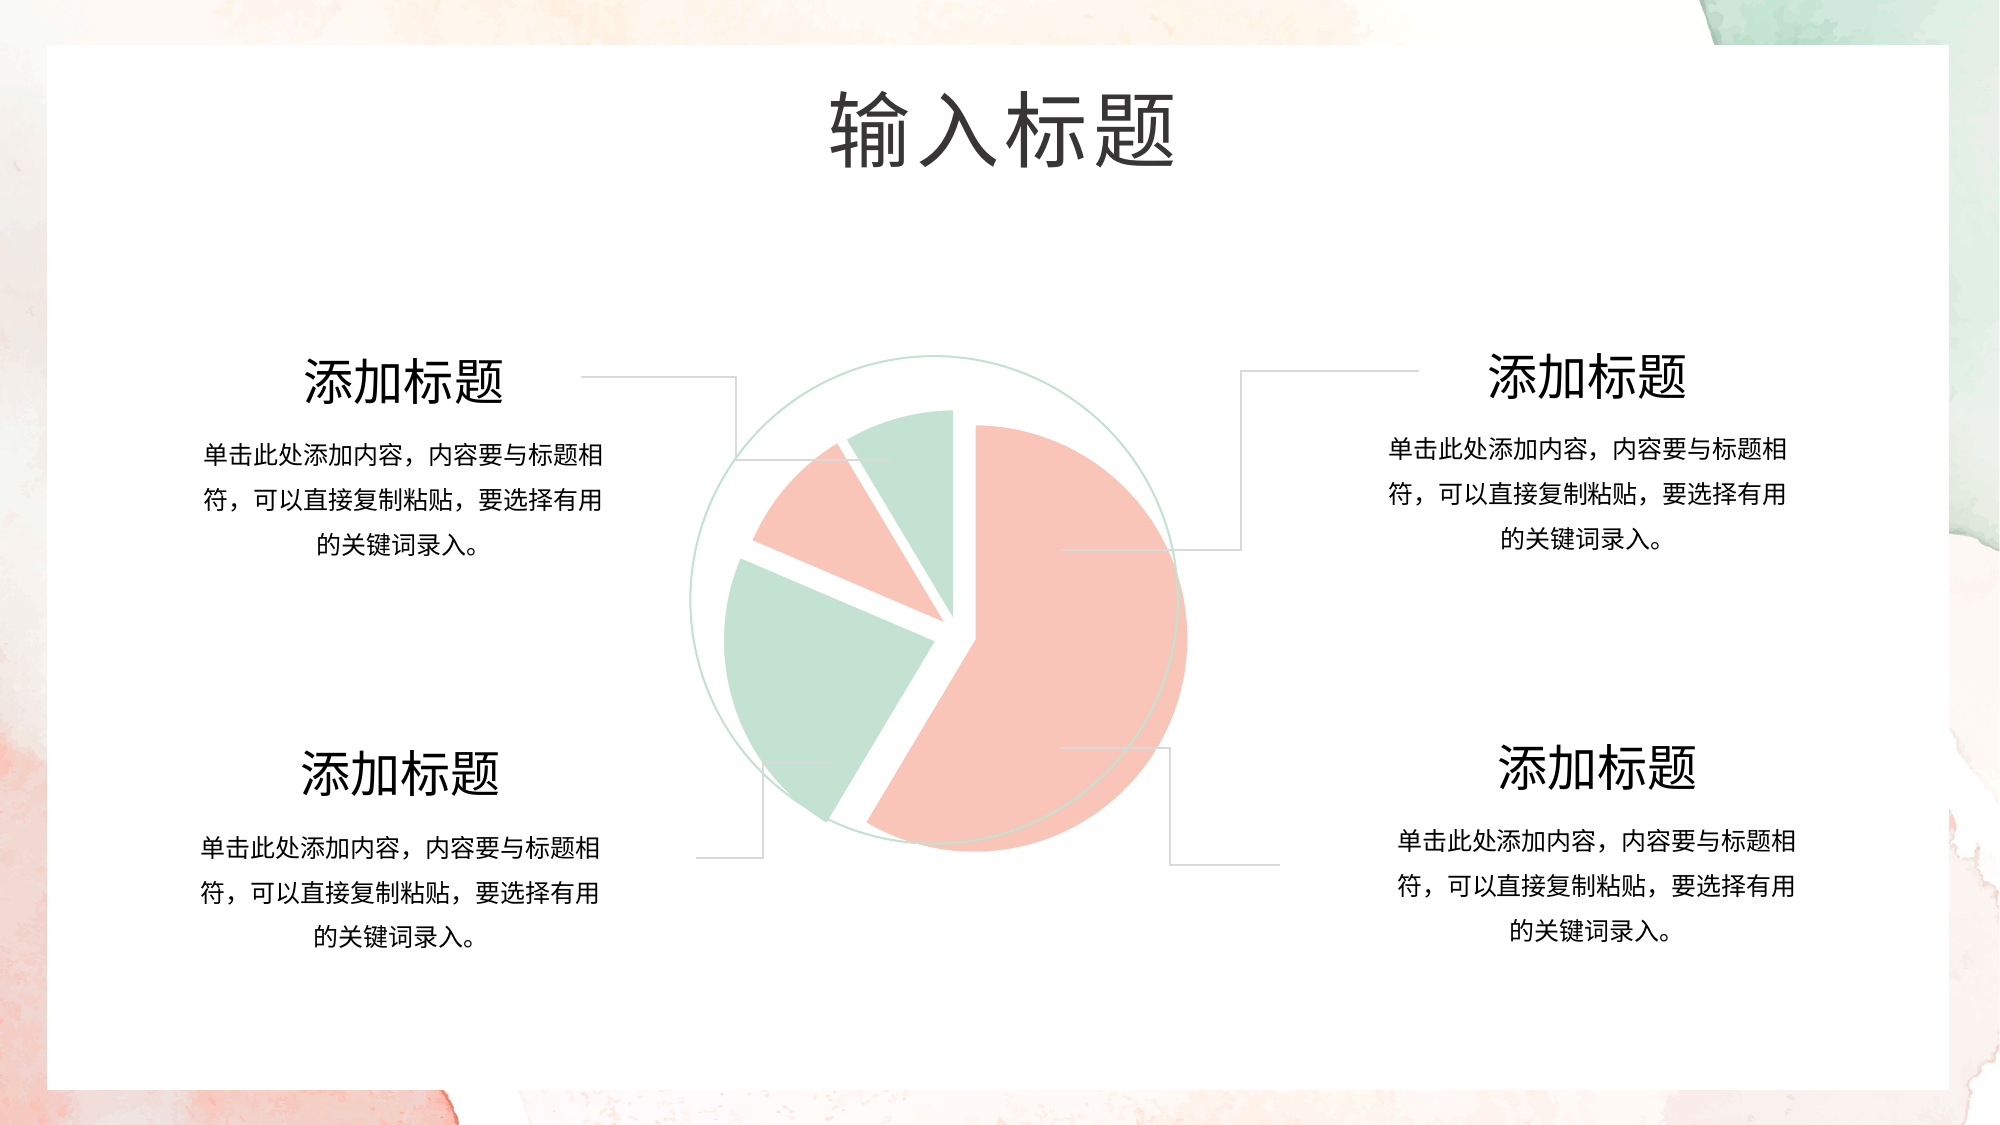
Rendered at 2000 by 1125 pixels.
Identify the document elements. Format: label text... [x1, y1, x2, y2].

text_box [835, 355, 1055, 387]
text_box 单击此处添加内容，内容要与标题相符，可以直接复制粘贴，要选择有用的关键词录入。 [1363, 411, 1813, 562]
text_box 添加标题 [266, 734, 536, 809]
chart [587, 387, 1329, 881]
text_box 输入标题 [757, 71, 1247, 186]
picture [0, 0, 2000, 1125]
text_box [581, 376, 891, 461]
text_box 添加标题 [1462, 729, 1732, 803]
text_box 单击此处添加内容，内容要与标题相符，可以直接复制粘贴，要选择有用的关键词录入。 [178, 417, 587, 567]
text_box 添加标题 [1453, 337, 1723, 411]
text_box 单击此处添加内容，内容要与标题相符，可以直接复制粘贴，要选择有用的关键词录入。 [175, 809, 626, 960]
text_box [1061, 370, 1420, 550]
text_box 添加标题 [269, 343, 539, 417]
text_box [1060, 747, 1280, 865]
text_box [695, 762, 830, 859]
text_box 单击此处添加内容，内容要与标题相符，可以直接复制粘贴，要选择有用的关键词录入。 [1372, 803, 1823, 953]
